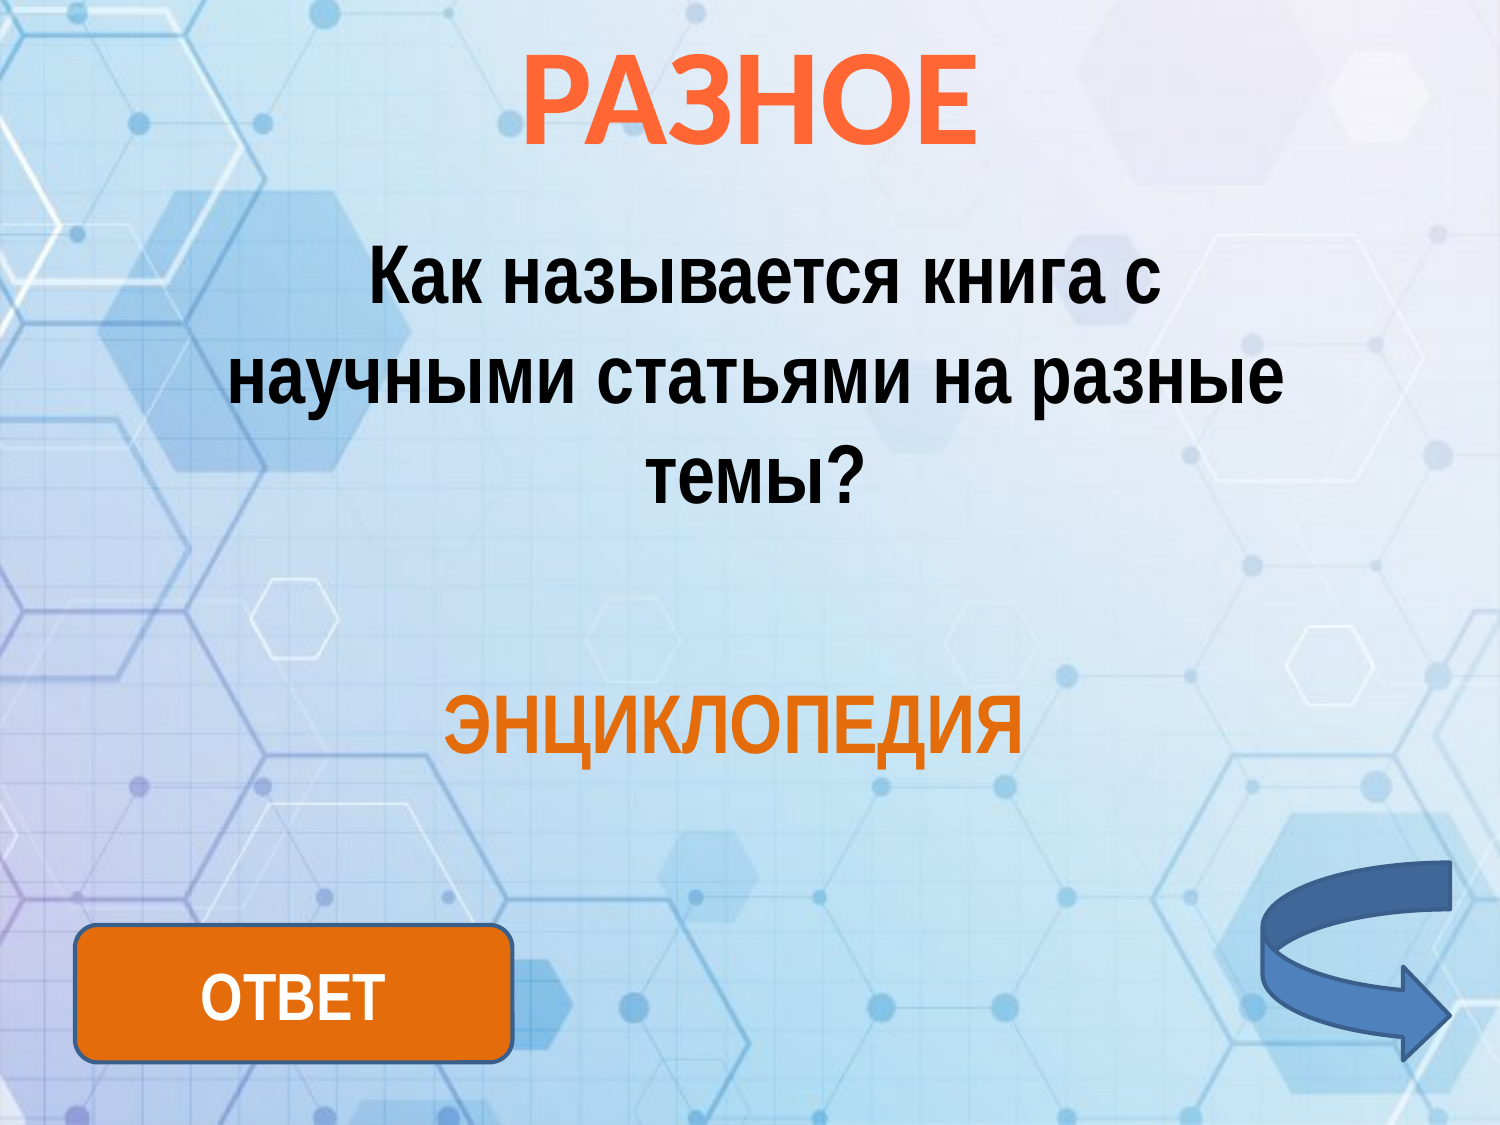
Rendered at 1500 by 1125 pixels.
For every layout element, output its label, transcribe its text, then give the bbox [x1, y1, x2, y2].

picture [0, 180, 1500, 1125]
text_box Как называется книга с научными статьями на разные темы? [162, 212, 1350, 608]
text_box [1260, 860, 1453, 1063]
text_box РАЗНОЕ [0, 0, 1500, 180]
text_box ЭНЦИКЛОПЕДИЯ [275, 662, 1213, 778]
text_box ОТВЕТ [72, 922, 515, 1065]
